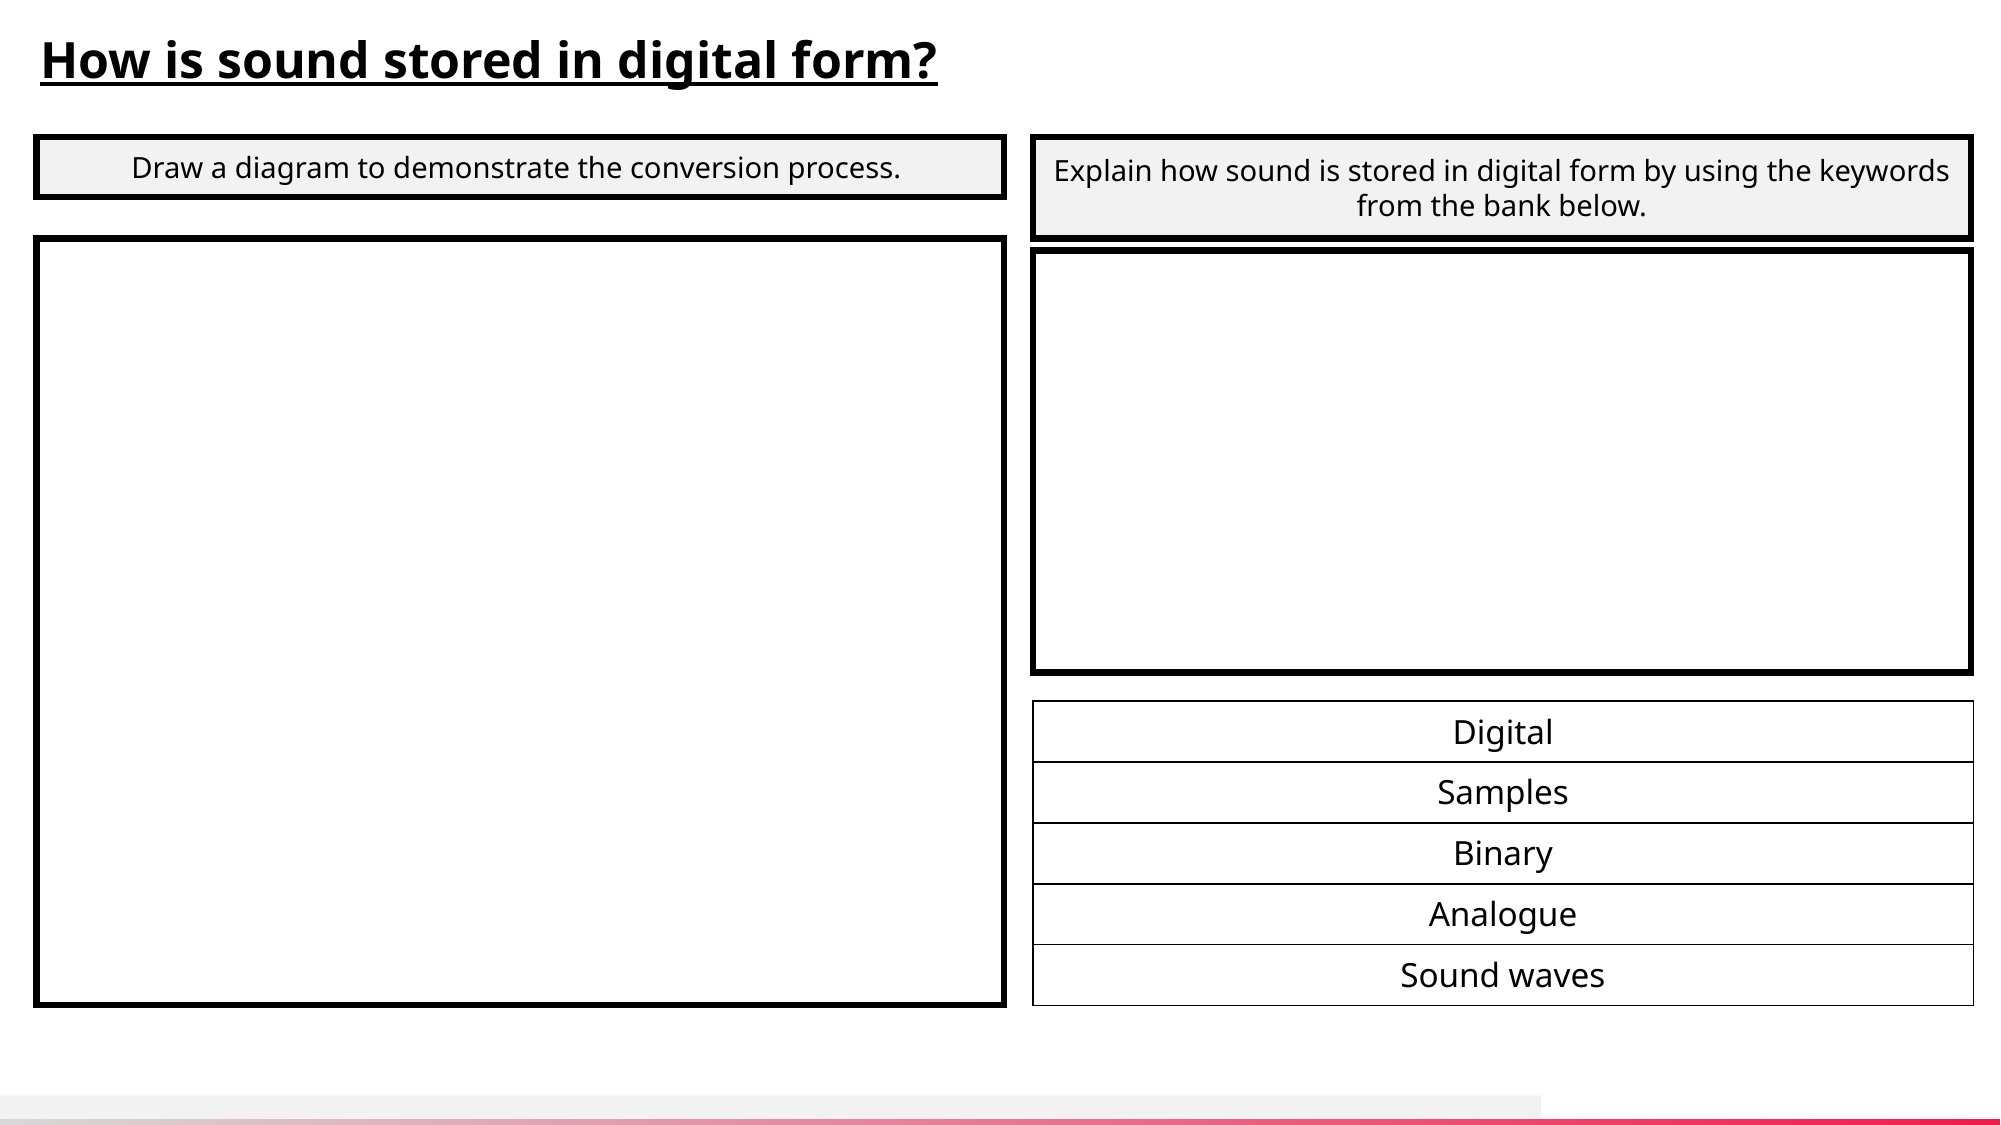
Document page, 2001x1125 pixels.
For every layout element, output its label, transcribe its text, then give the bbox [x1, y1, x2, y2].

table_cell Sound waves [1034, 945, 1973, 1005]
text_box How is sound stored in digital form? [25, 21, 1095, 96]
text_box [1032, 249, 1972, 674]
table_cell Binary [1034, 824, 1973, 883]
table_header Digital [1034, 702, 1973, 761]
text_box Draw a diagram to demonstrate the conversion process. [36, 136, 1005, 198]
table_cell Samples [1034, 763, 1973, 822]
table_cell Analogue [1034, 885, 1973, 944]
text_box [36, 237, 1005, 1006]
text_box Explain how sound is stored in digital form by using the keywords from the bank below. [1032, 136, 1972, 239]
